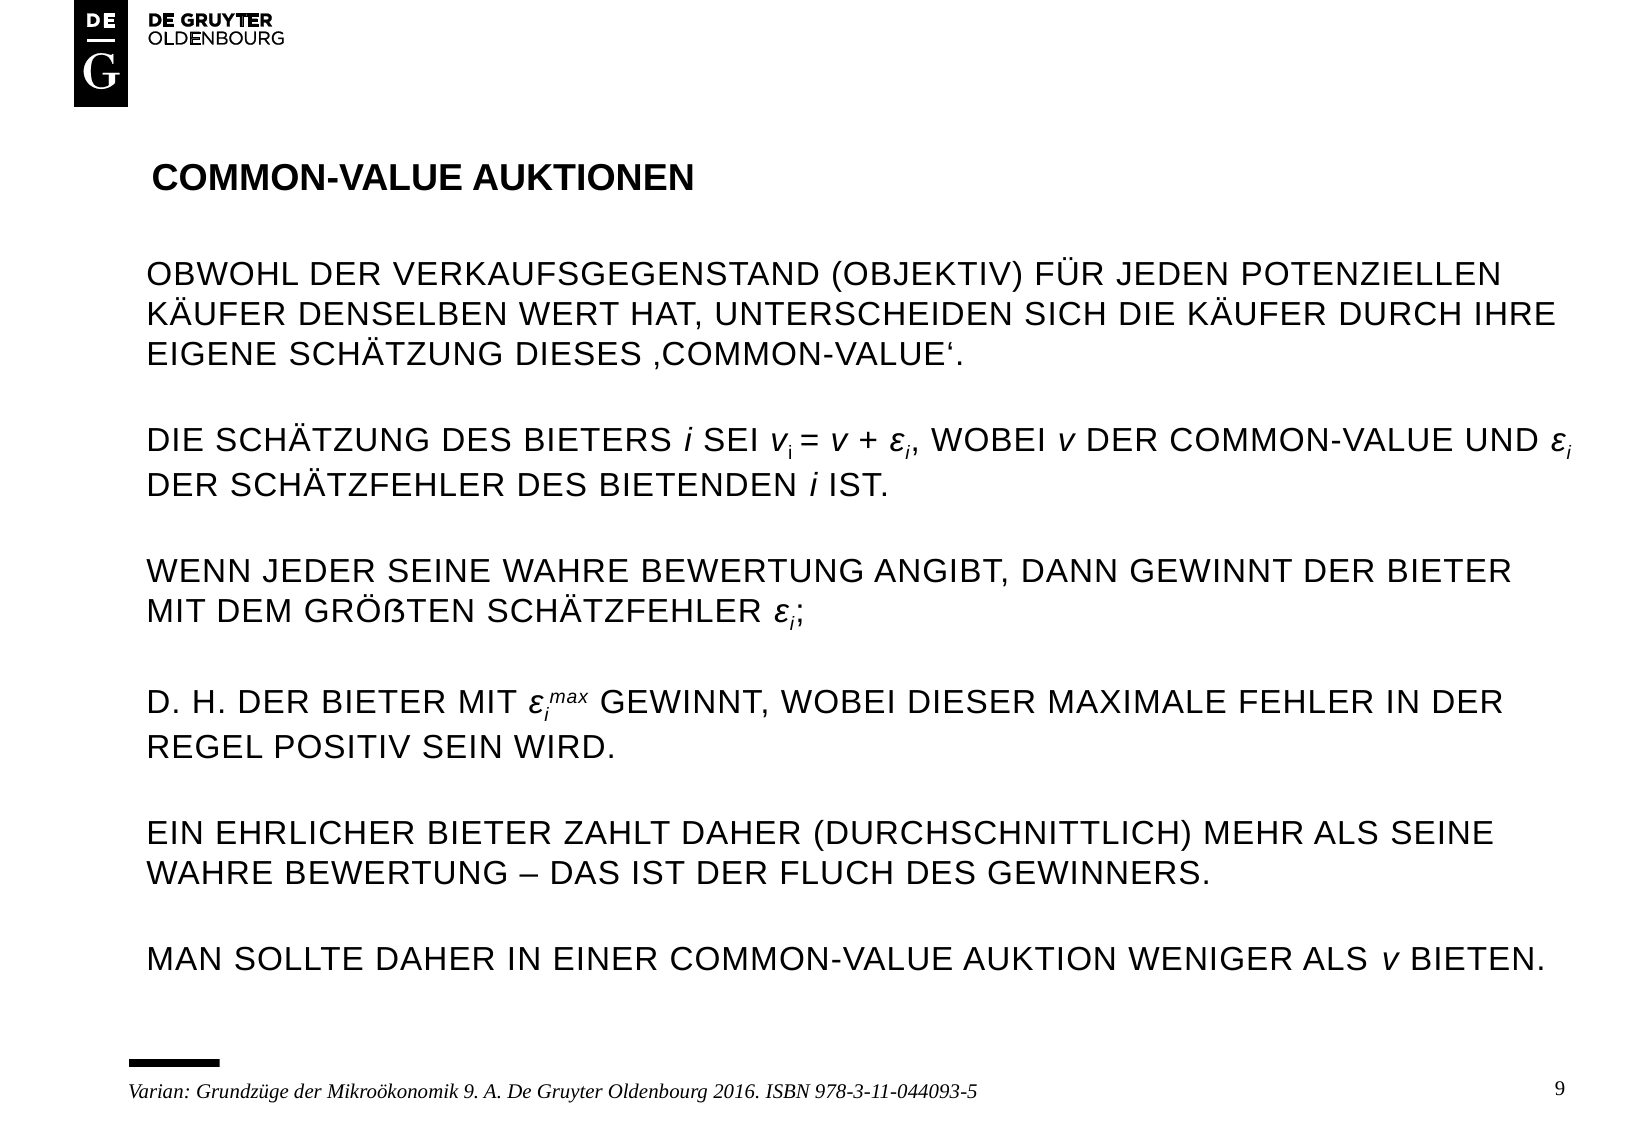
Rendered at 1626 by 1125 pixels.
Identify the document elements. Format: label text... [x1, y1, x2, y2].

list Obwohl der verkaufsgegenstand (objektiv) für jeden potenziellen käufer denselben wert hat, unterscheiden sich die käufer durch ihre eigene schätzung dieses ‚common-value‘. Die Schätzung des bieters i sei vi = v + ɛi, wobei v der common-value und ɛi der Schätzfehler des Bietenden i ist. Wenn jeder seine wahre bewertung angibt, dann gewinnt der bieter mit dem größten schätzfehler ɛi; d. h. Der bieter mit ɛimax gewinnt, wobei dieser maximale fehler in der regel positiv sein wird. Ein ehrlicher bieter zahlt daher (durchschnittlich) mehr als seine wahre bewertung – das ist der fluch des gewinners. Man sollte daher in einer common-value auktion weniger als v bieten. [146, 252, 1574, 990]
title Common-Value auktionen [151, 152, 1579, 200]
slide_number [128, 1077, 1539, 1108]
slide_number 9 [1554, 1074, 1614, 1104]
